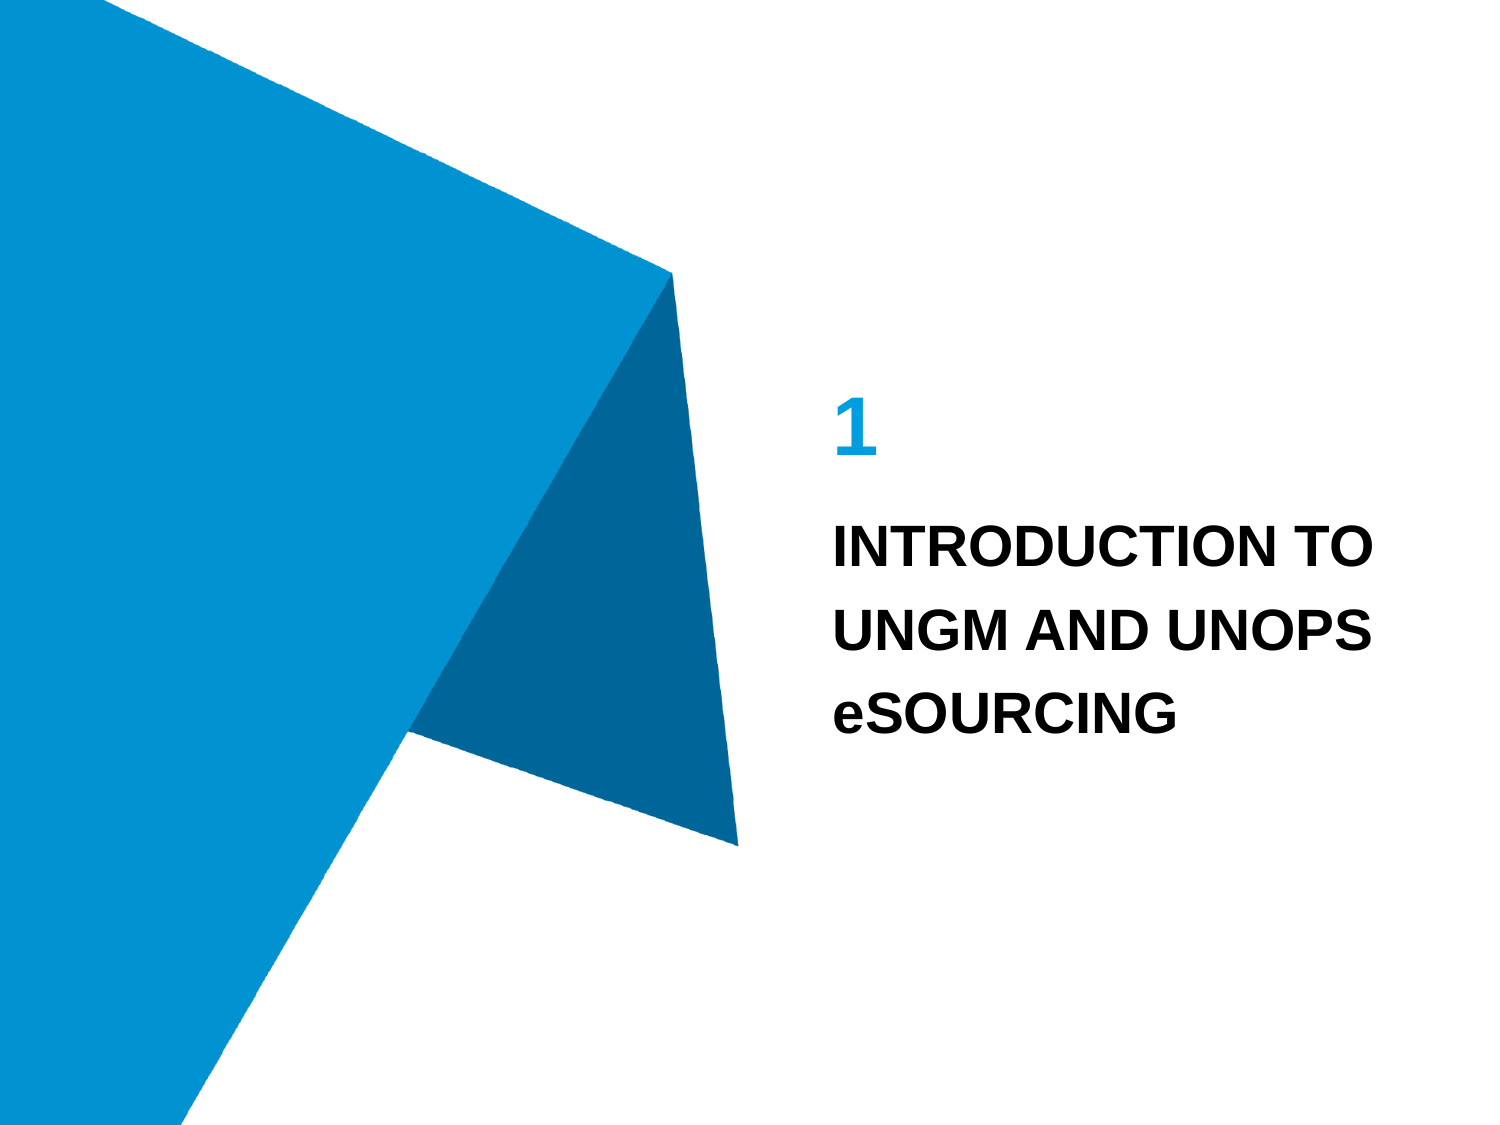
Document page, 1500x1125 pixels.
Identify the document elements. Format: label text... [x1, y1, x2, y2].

title INTRODUCTION TO UNGM AND UNOPS eSOURCING [832, 493, 1382, 851]
picture [107, 0, 1500, 1125]
list 1 [832, 282, 1382, 472]
